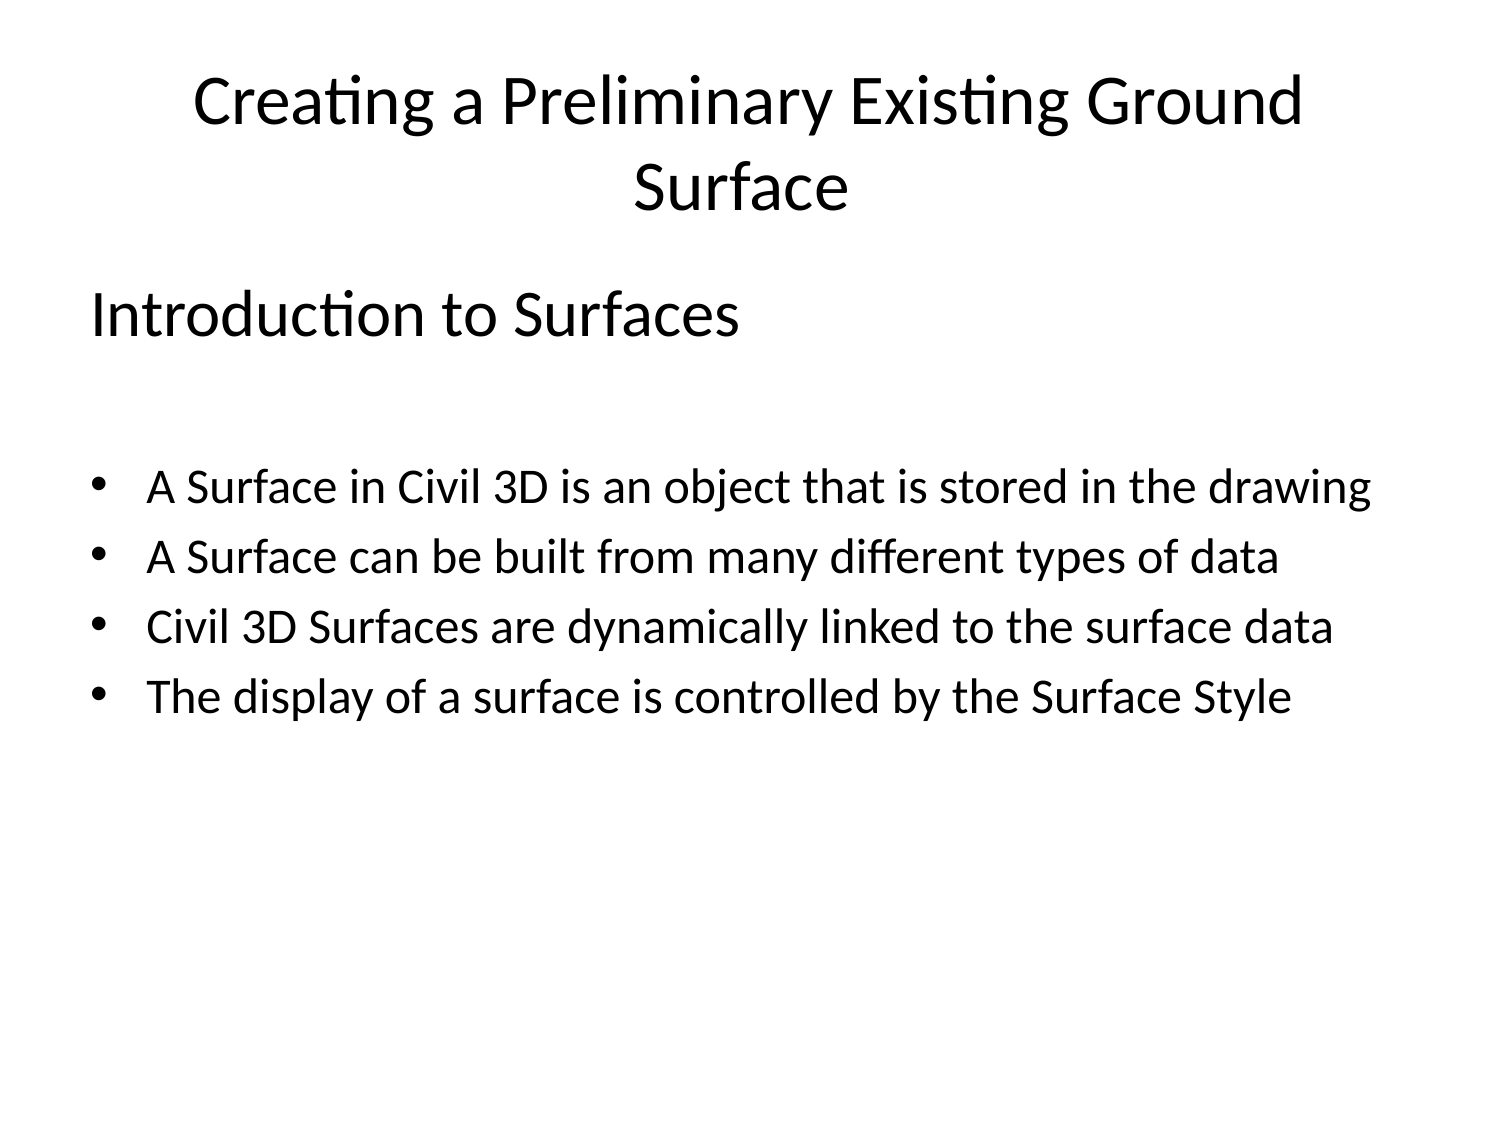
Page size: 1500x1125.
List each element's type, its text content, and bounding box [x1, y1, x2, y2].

title Creating a Preliminary Existing Ground Surface [75, 45, 1425, 233]
list Introduction to Surfaces A Surface in Civil 3D is an object that is stored in the drawing A Surface can be built from many different types of data Civil 3D Surfaces are dynamically linked to the surface data The display of a surface is controlled by the Surface Style [75, 262, 1425, 1005]
